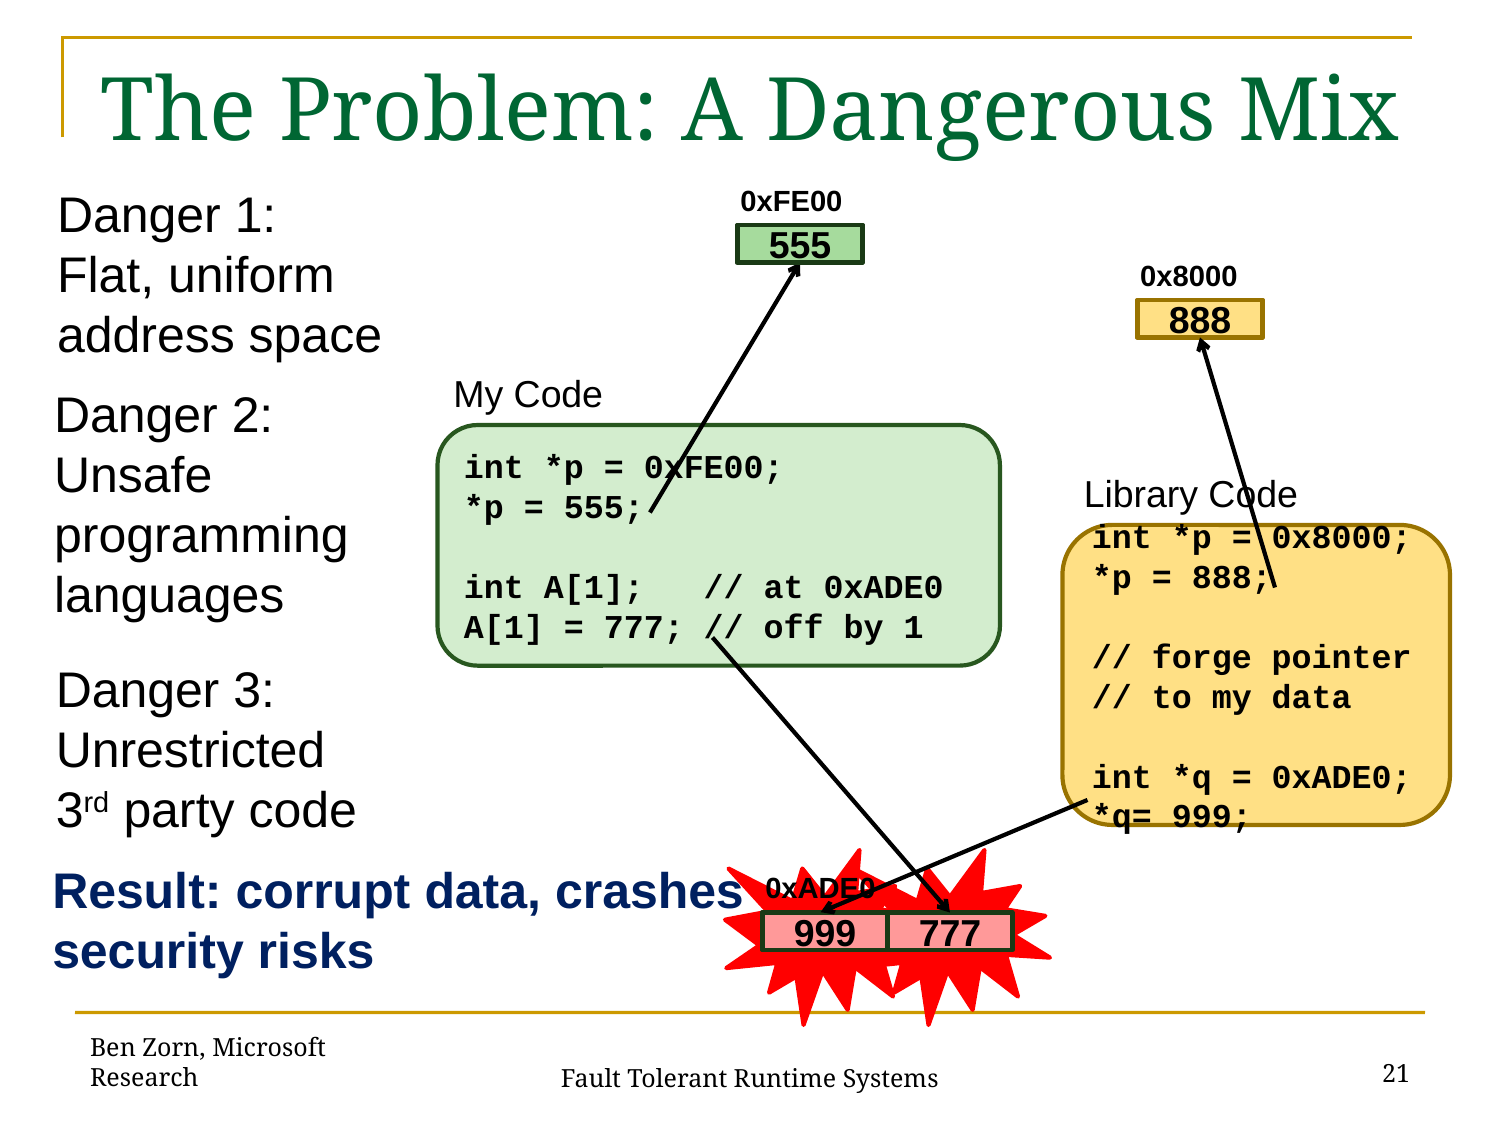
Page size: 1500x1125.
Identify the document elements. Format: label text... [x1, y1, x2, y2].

text_box 555 [735, 223, 865, 265]
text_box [820, 799, 1088, 914]
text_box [1112, 424, 1363, 501]
footer Fault Tolerant Runtime Systems [512, 1024, 988, 1101]
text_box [1062, 462, 1451, 826]
slide_number 21 [1074, 1023, 1426, 1100]
text_box [767, 986, 785, 995]
text_box [885, 923, 1052, 1024]
text_box Result: corrupt data, crashes security risks [37, 851, 788, 986]
text_box [788, 952, 928, 1024]
text_box Danger 1: Flat, uniform address space [42, 174, 398, 370]
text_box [1124, 249, 1263, 338]
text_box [599, 312, 851, 463]
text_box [437, 362, 1001, 666]
text_box 999 [788, 910, 890, 952]
text_box 0xFE00 [725, 174, 858, 225]
slide_number Ben Zorn, Microsoft Research [74, 1023, 426, 1100]
text_box Danger 2: Unsafe programming languages [39, 374, 364, 630]
text_box 777 [890, 923, 1015, 952]
title The Problem: A Dangerous Mix [74, 45, 1426, 176]
text_box 0xADE0 [788, 903, 815, 910]
text_box Danger 3: Unrestricted 3rd party code [41, 649, 373, 845]
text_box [693, 655, 970, 894]
